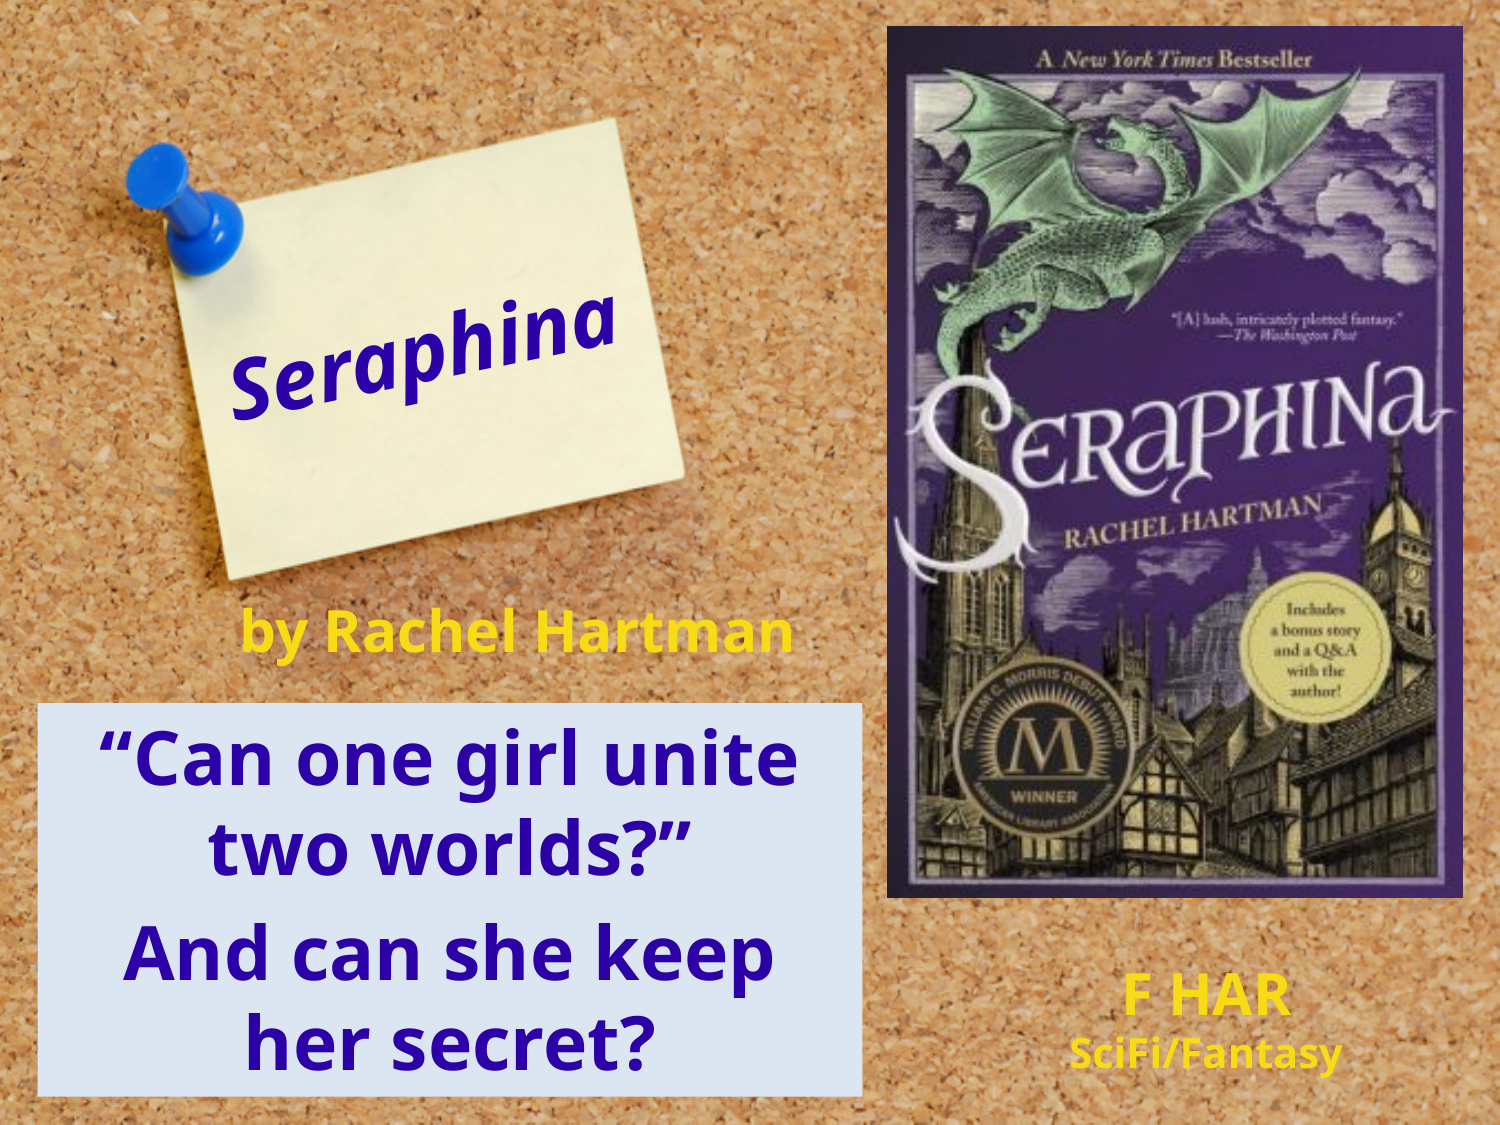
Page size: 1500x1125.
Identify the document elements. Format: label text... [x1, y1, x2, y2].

picture [0, 0, 1500, 1125]
title Seraphina [162, 137, 684, 561]
list “Can one girl unite two worlds?” And can she keep her secret? [37, 703, 863, 1097]
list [887, 26, 1463, 899]
text_box F HAR SciFi/Fantasy [1037, 949, 1375, 1085]
text_box by Rachel Hartman [225, 587, 882, 742]
